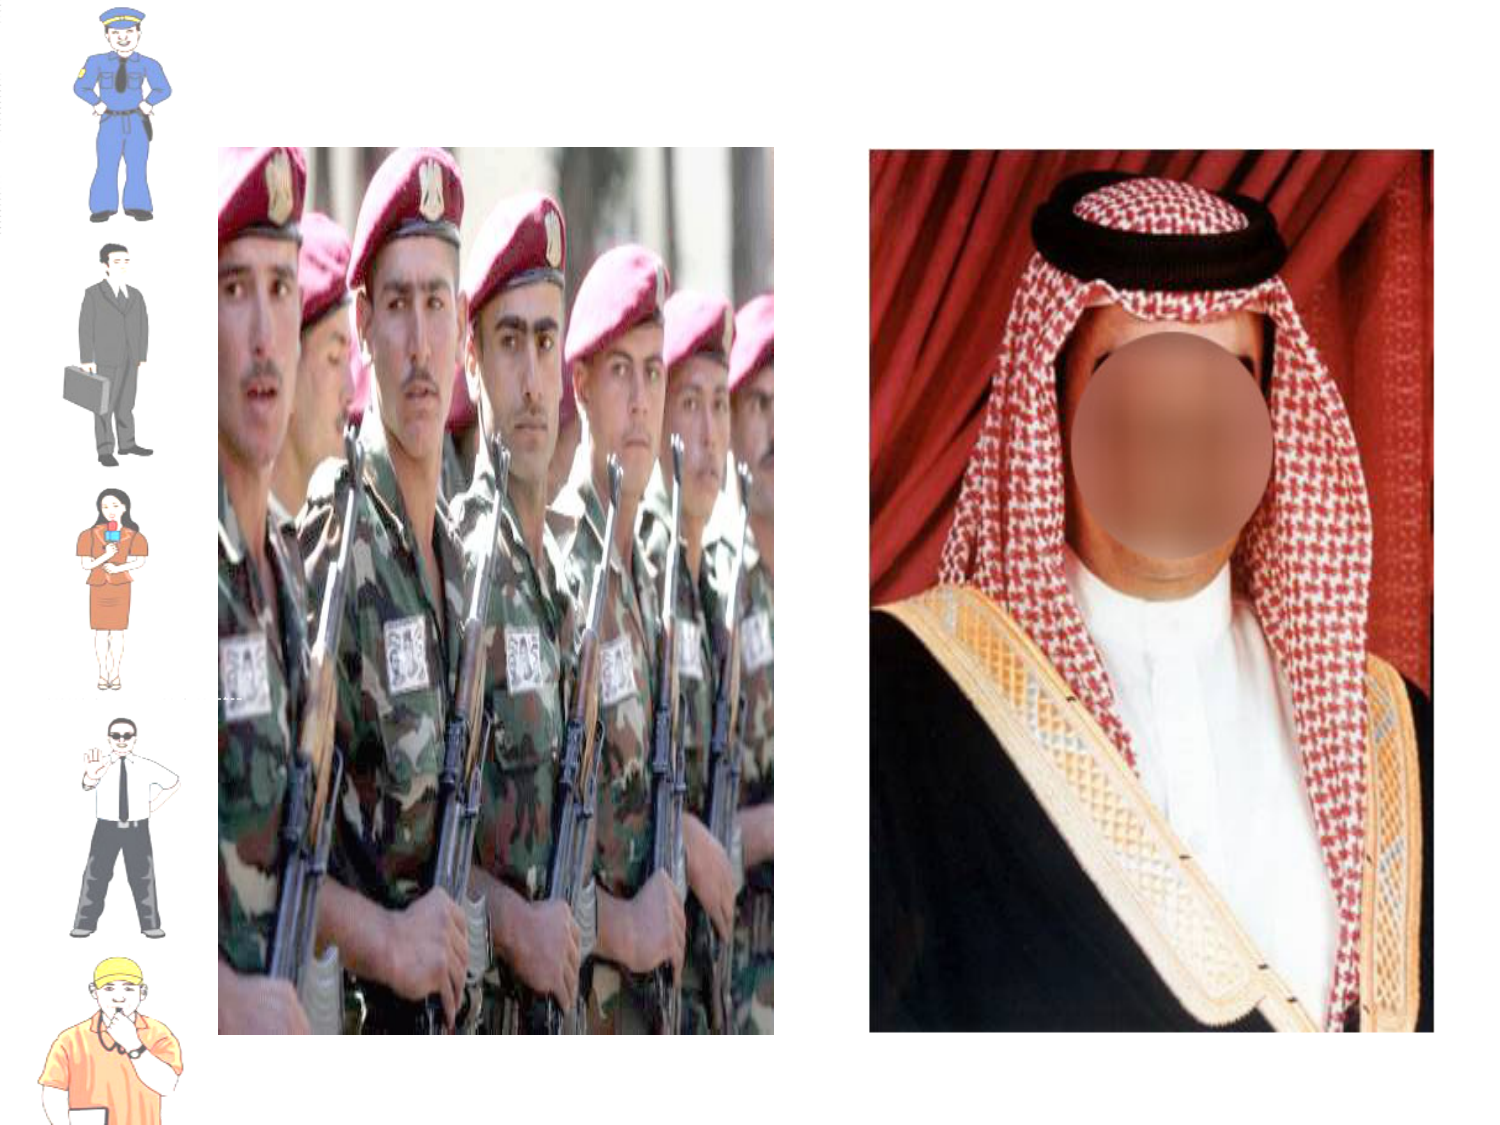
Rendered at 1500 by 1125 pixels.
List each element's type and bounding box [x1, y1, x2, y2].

picture [0, 0, 243, 1125]
list [246, 147, 774, 1036]
picture [867, 148, 1436, 1036]
